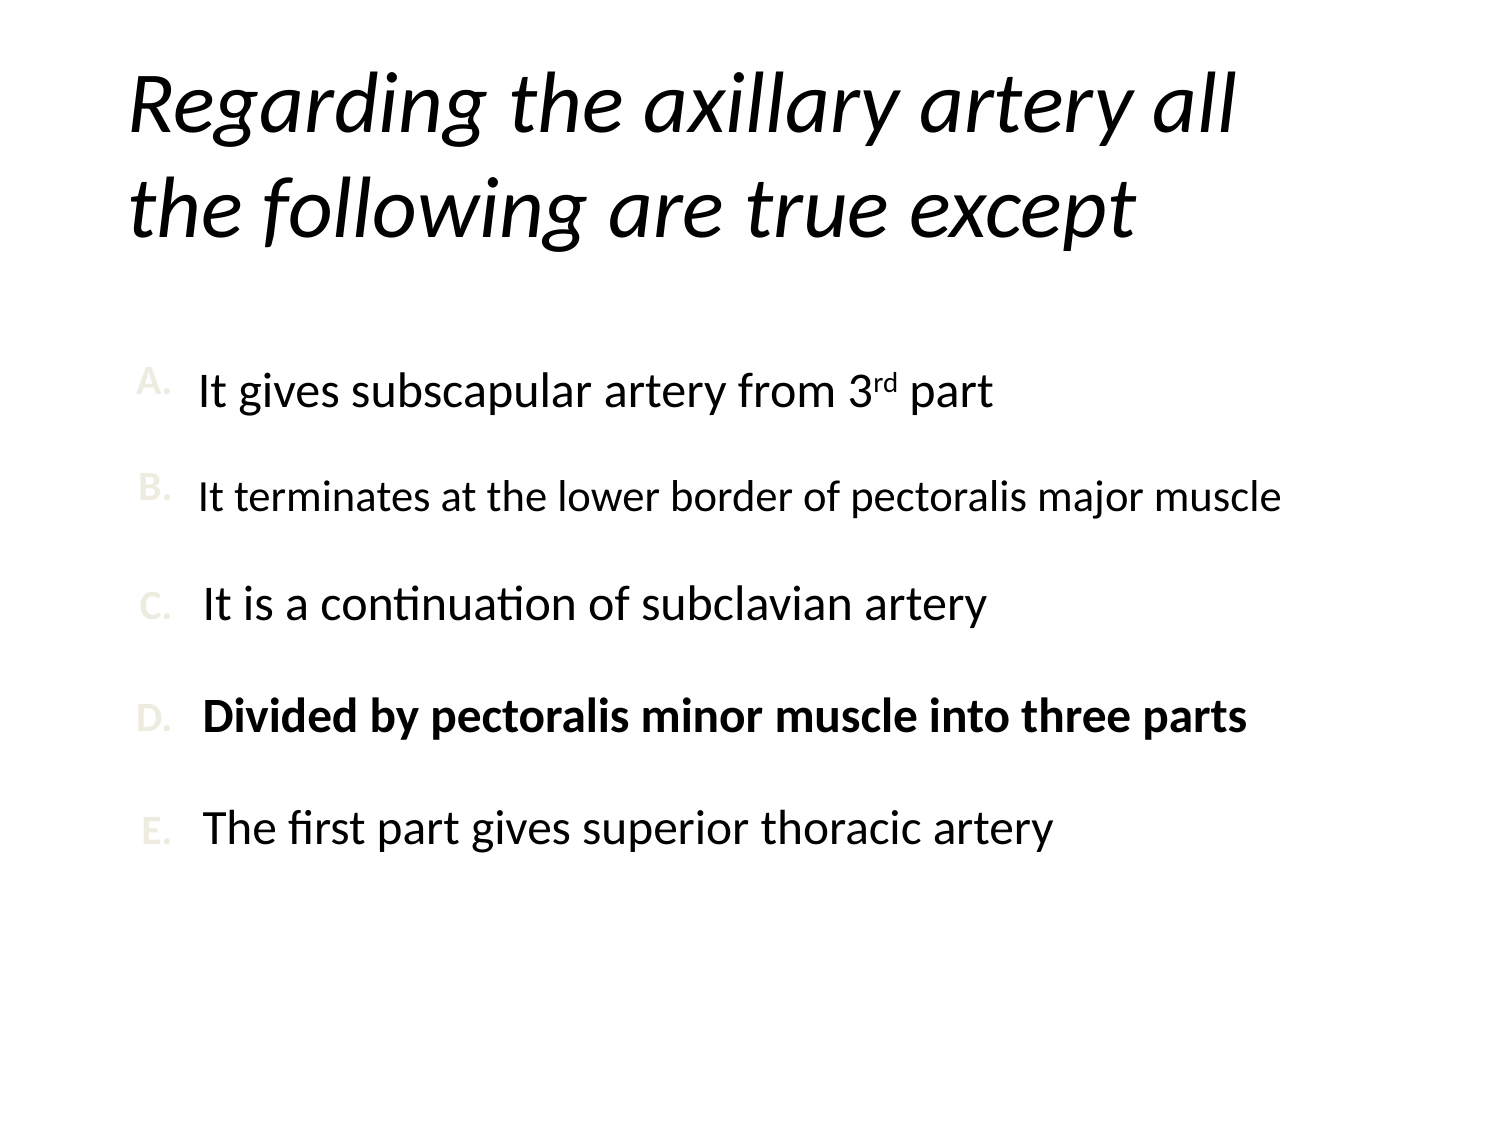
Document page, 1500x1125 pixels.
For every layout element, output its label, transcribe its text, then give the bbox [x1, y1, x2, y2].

title Regarding the axillary artery all the following are true except [112, 37, 1375, 263]
list The first part gives superior thoracic artery [187, 787, 1350, 863]
list Divided by pectoralis minor muscle into three parts [187, 675, 1350, 750]
list It terminates at the lower border of pectoralis major muscle [183, 456, 1346, 532]
list It is a continuation of subclavian artery [187, 562, 1350, 638]
list It gives subscapular artery from 3rd part [183, 349, 1346, 425]
